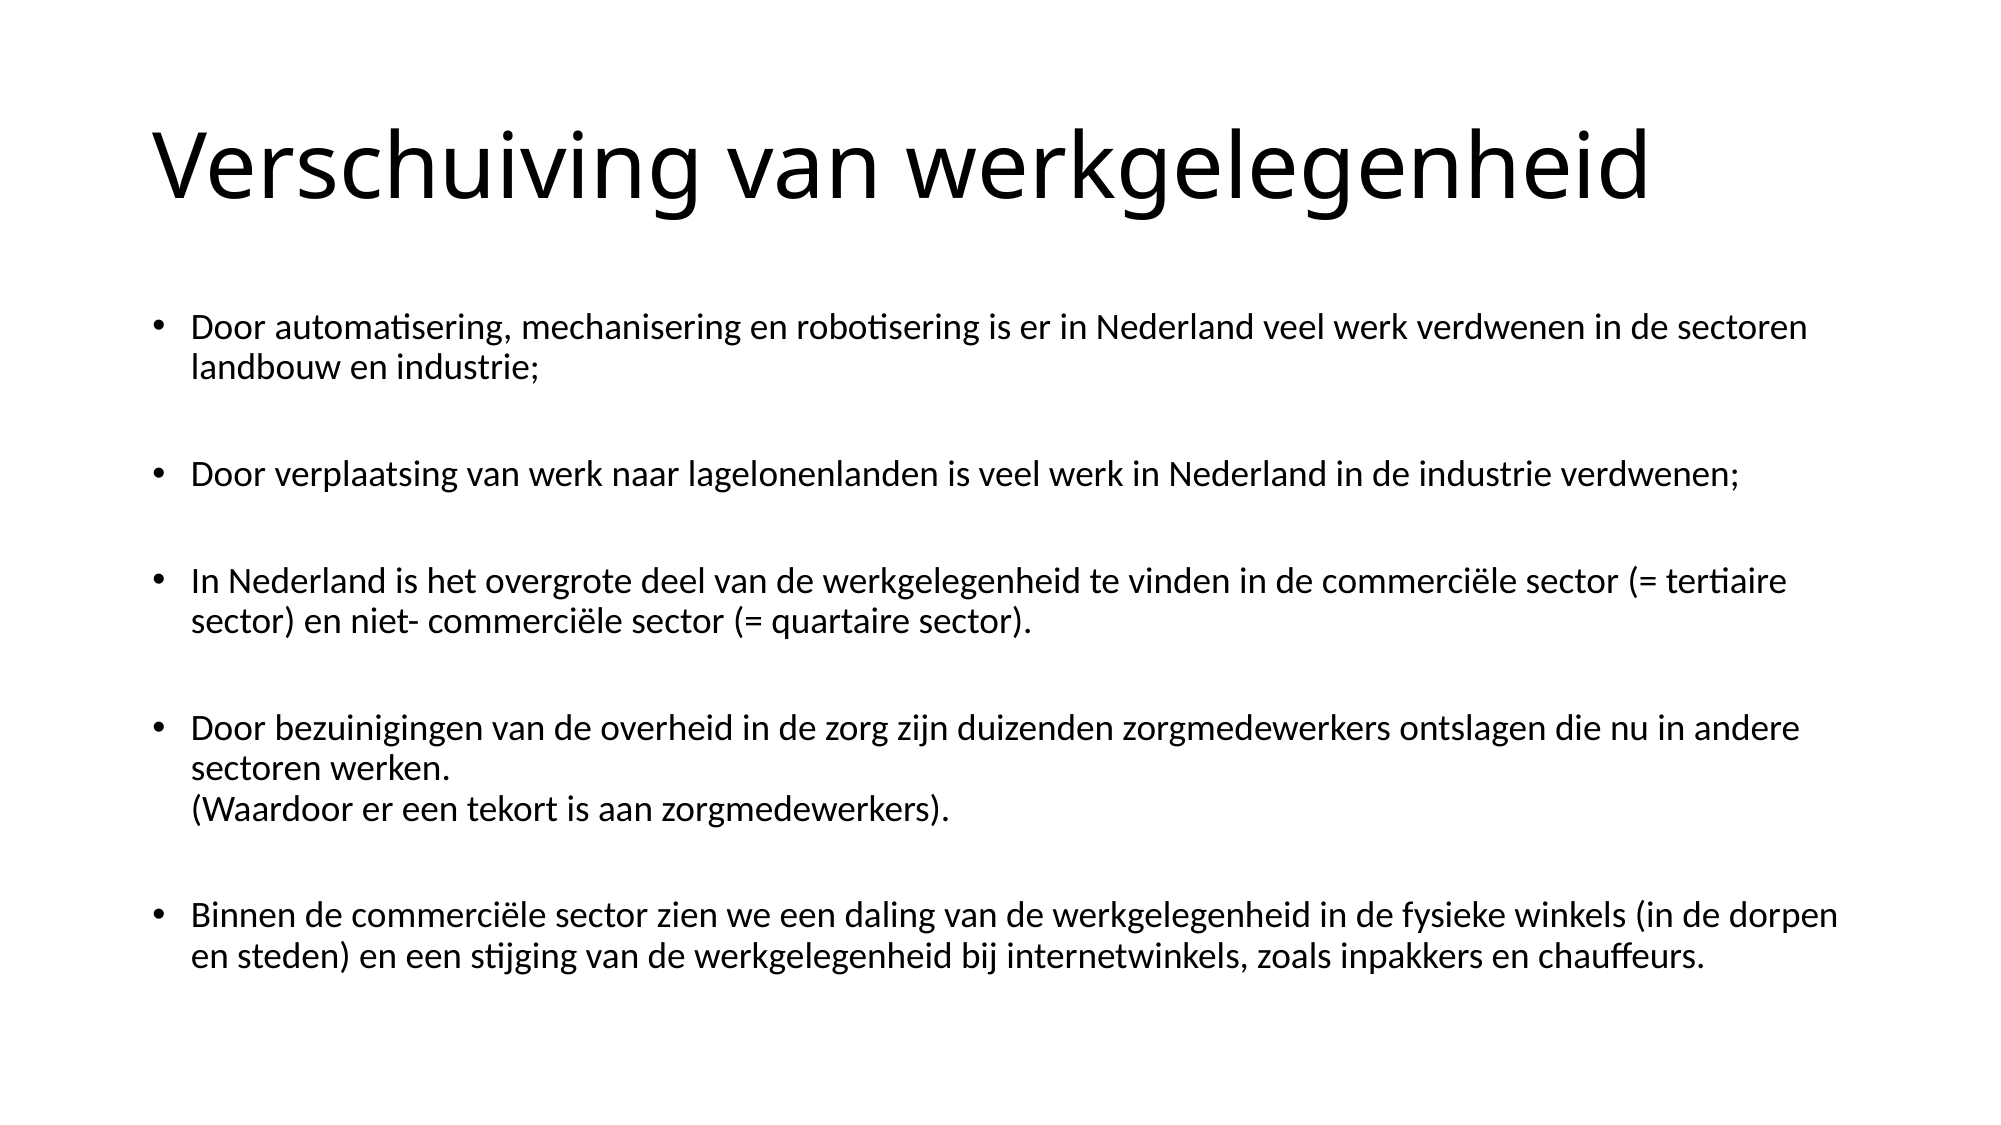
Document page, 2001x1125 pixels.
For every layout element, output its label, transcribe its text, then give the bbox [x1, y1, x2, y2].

title Verschuiving van werkgelegenheid [137, 59, 1863, 278]
list Door automatisering, mechanisering en robotisering is er in Nederland veel werk verdwenen in de sectoren landbouw en industrie; Door verplaatsing van werk naar lagelonenlanden is veel werk in Nederland in de industrie verdwenen; In Nederland is het overgrote deel van de werkgelegenheid te vinden in de commerciële sector (= tertiaire sector) en niet- commerciële sector (= quartaire sector). Door bezuinigingen van de overheid in de zorg zijn duizenden zorgmedewerkers ontslagen die nu in andere sectoren werken. (Waardoor er een tekort is aan zorgmedewerkers). Binnen de commerciële sector zien we een daling van de werkgelegenheid in de fysieke winkels (in de dorpen en steden) en een stijging van de werkgelegenheid bij internetwinkels, zoals inpakkers en chauffeurs. [137, 299, 1863, 1014]
